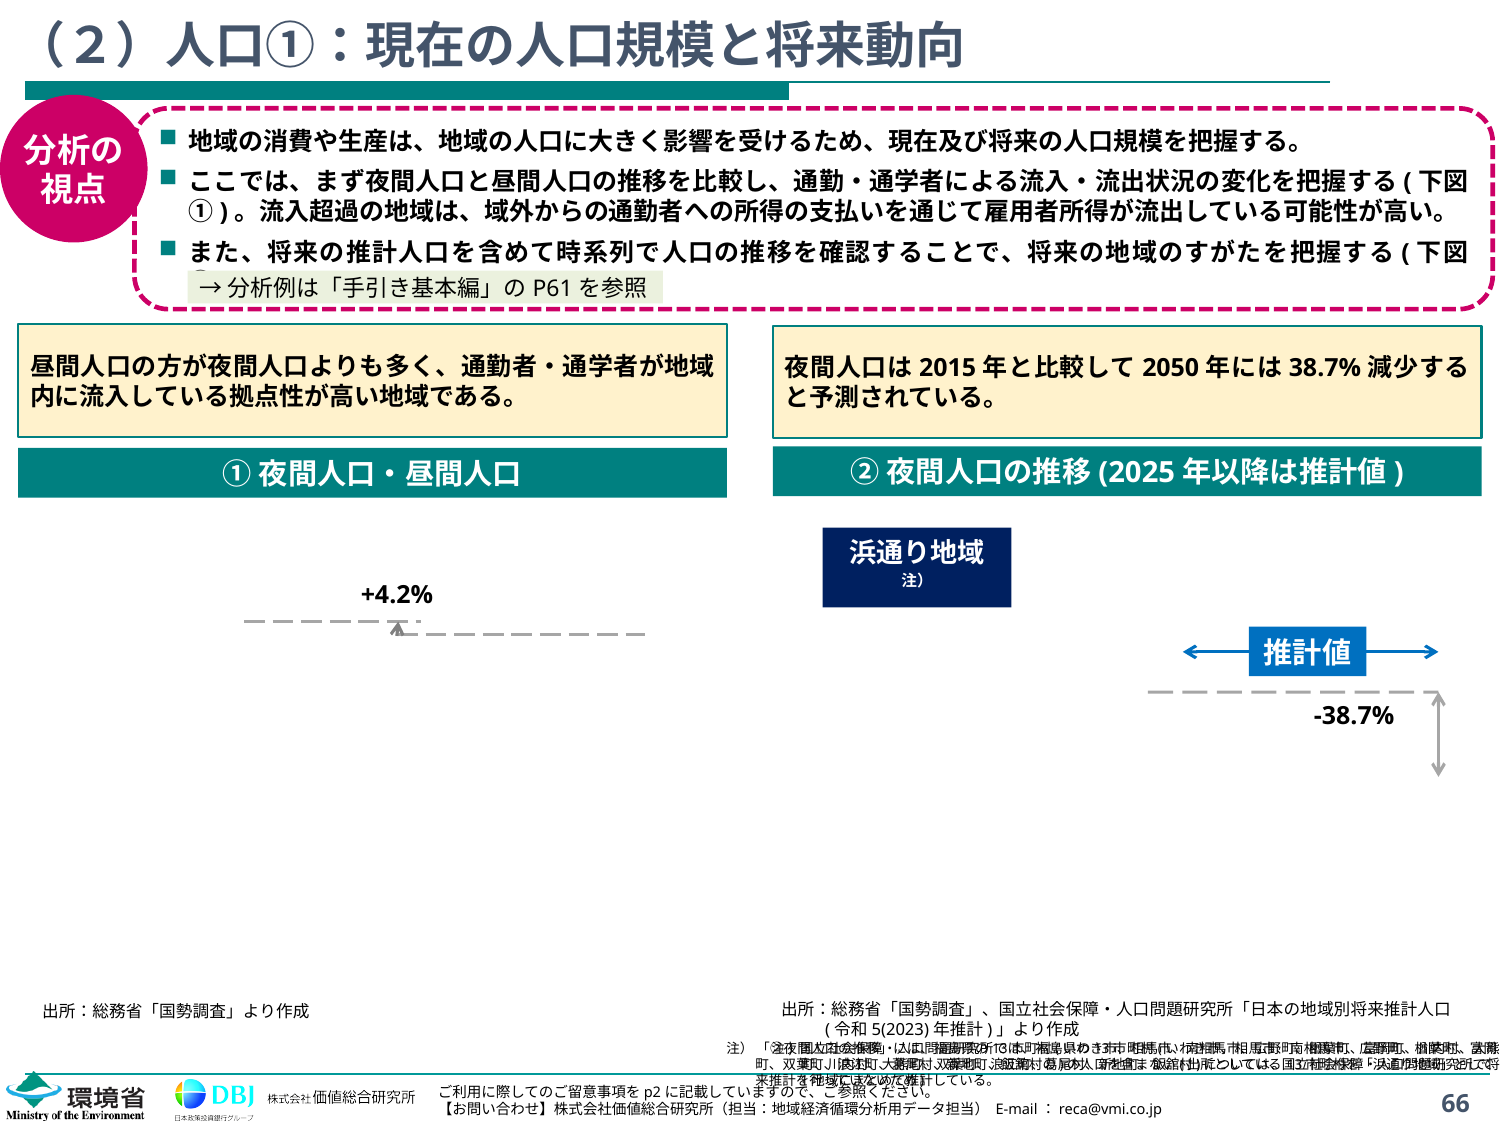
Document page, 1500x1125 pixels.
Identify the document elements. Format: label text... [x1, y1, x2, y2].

text_box 推計値 [1248, 626, 1367, 651]
text_box ①夜間人口・昼間人口 [18, 447, 727, 498]
text_box 注） 「②夜間人口の推移」には、福島県の13市町村(いわき市、相馬市、南相馬市、広野町、楢葉町、富岡町、川内村、大熊町、双葉町、浪江町、葛尾村、新地町、飯舘村の)の人口を含まない(出所としている国立社会保障・人口問題研究所で将来推計を行っていないため) [726, 1039, 1500, 1089]
text_box ②夜間人口の推移(2025年以降は推計値) [772, 446, 1482, 497]
text_box 出所：総務省「国勢調査」、国立社会保障・人口問題研究所「日本の地域別将来推計人口(令和5(2023)年推計)」より作成 [766, 991, 1475, 1039]
text_box 地域の消費や生産は、地域の人口に大きく影響を受けるため、現在及び将来の人口規模を把握する。 ここでは、まず夜間人口と昼間人口の推移を比較し、通勤・通学者による流入・流出状況の変化を把握する(下図①)。流入超過の地域は、域外からの通勤者への所得の支払いを通じて雇用者所得が流出している可能性が高い。 また、将来の推計人口を含めて時系列で人口の推移を確認することで、将来の地域のすがたを把握する(下図②)。 [134, 108, 1493, 310]
text_box 推計値 [1248, 660, 1367, 677]
text_box -38.7% [1269, 692, 1438, 737]
title （２）人口①：現在の人口規模と将来動向 [0, 0, 1304, 82]
text_box 分析の 視点 [0, 94, 137, 243]
text_box →分析例は「手引き基本編」のP61を参照 [187, 270, 663, 304]
picture [171, 1075, 419, 1125]
text_box 浜通り地域注） [822, 527, 1012, 608]
slide_number 66 [1411, 1089, 1500, 1122]
text_box 昼間人口の方が夜間人口よりも多く、通勤者・通学者が地域内に流入している拠点性が高い地域である。 [18, 324, 727, 437]
text_box +4.2% [324, 571, 470, 616]
text_box 夜間人口は2015年と比較して2050年には38.7%減少すると予測されている。 [772, 325, 1482, 438]
text_box 出所：総務省「国勢調査」より作成 [27, 993, 694, 1028]
picture [2, 1071, 148, 1125]
